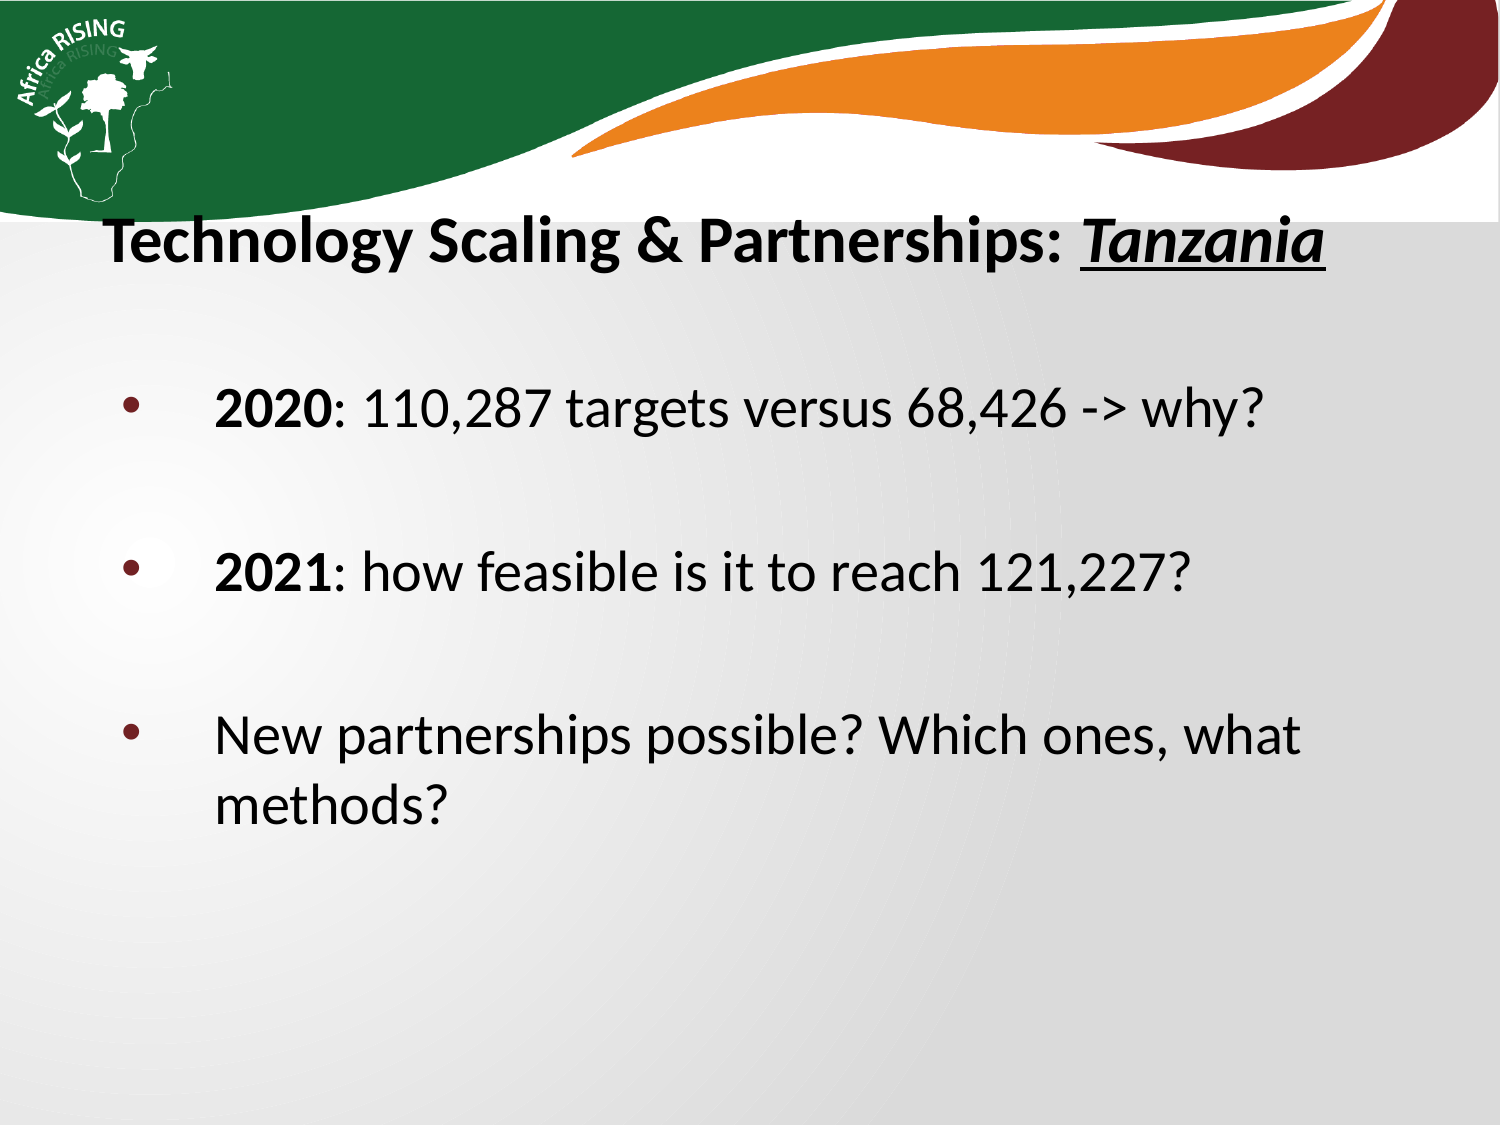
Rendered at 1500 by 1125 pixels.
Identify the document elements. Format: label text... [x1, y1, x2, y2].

list Technology Scaling & Partnerships: Tanzania 2020: 110,287 targets versus 68,426 -> why? 2021: how feasible is it to reach 121,227? New partnerships possible? Which ones, what methods? [87, 188, 1461, 1063]
picture [0, 0, 1499, 222]
